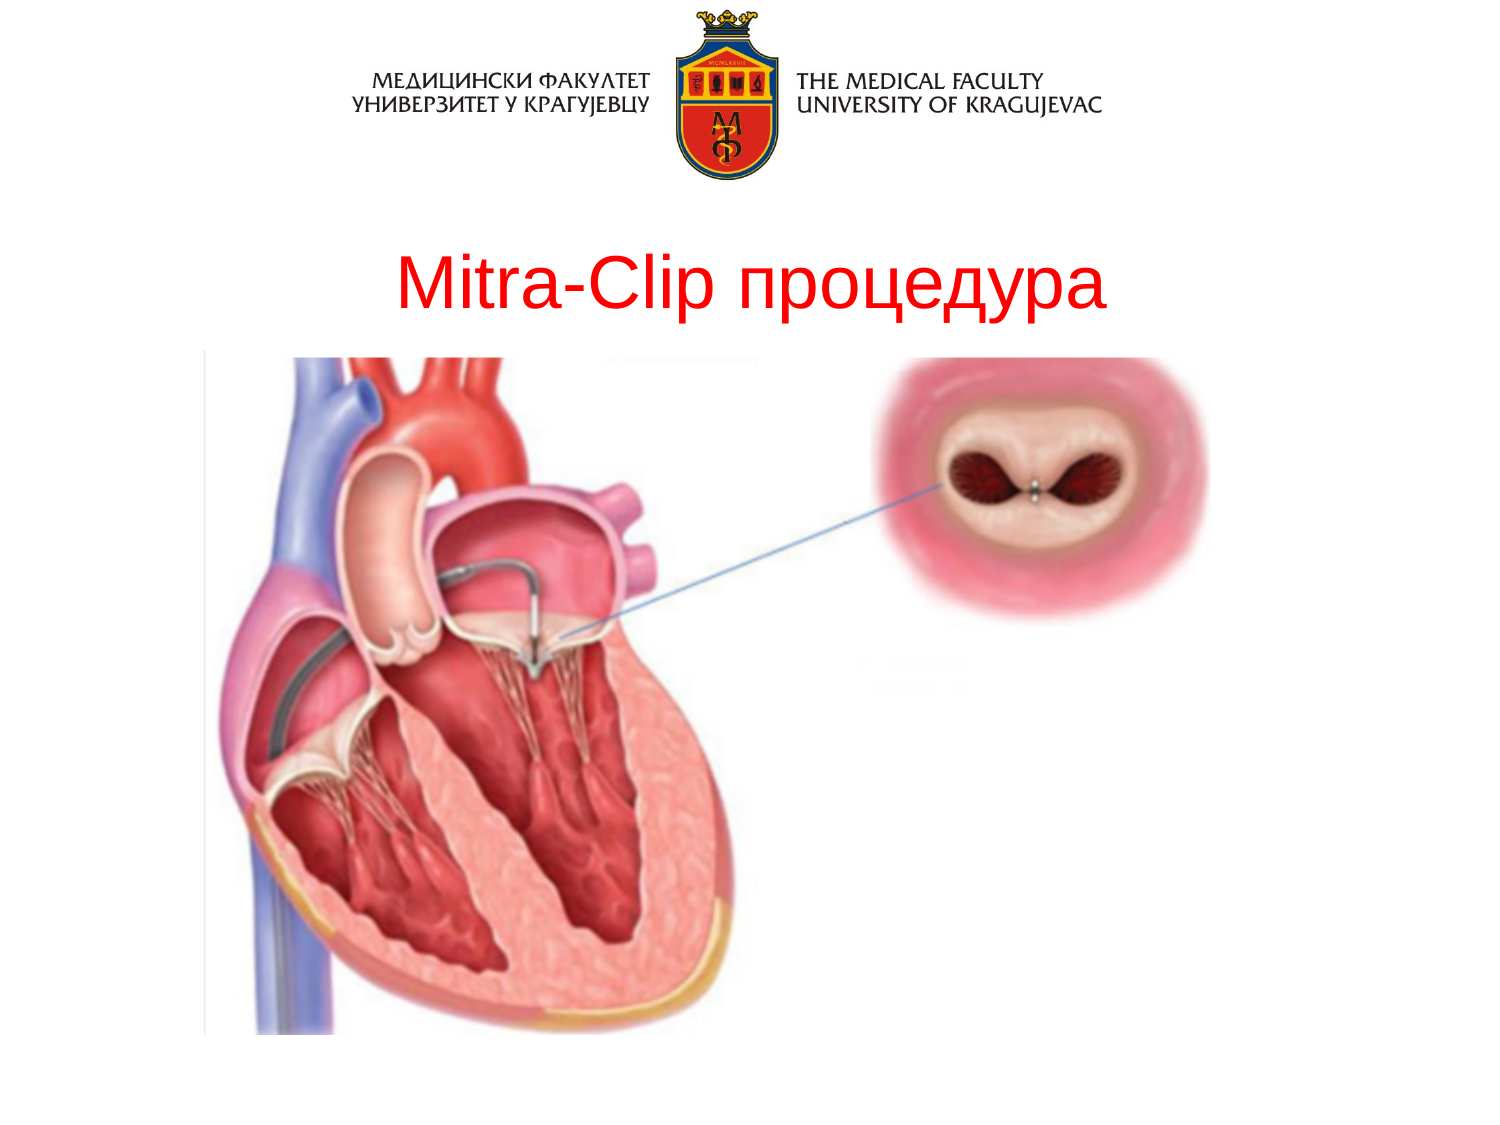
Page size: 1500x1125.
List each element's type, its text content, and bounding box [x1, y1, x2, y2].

picture [328, 0, 1125, 184]
title Mitra-Clip процедура [76, 184, 1427, 373]
picture [194, 349, 1211, 1036]
